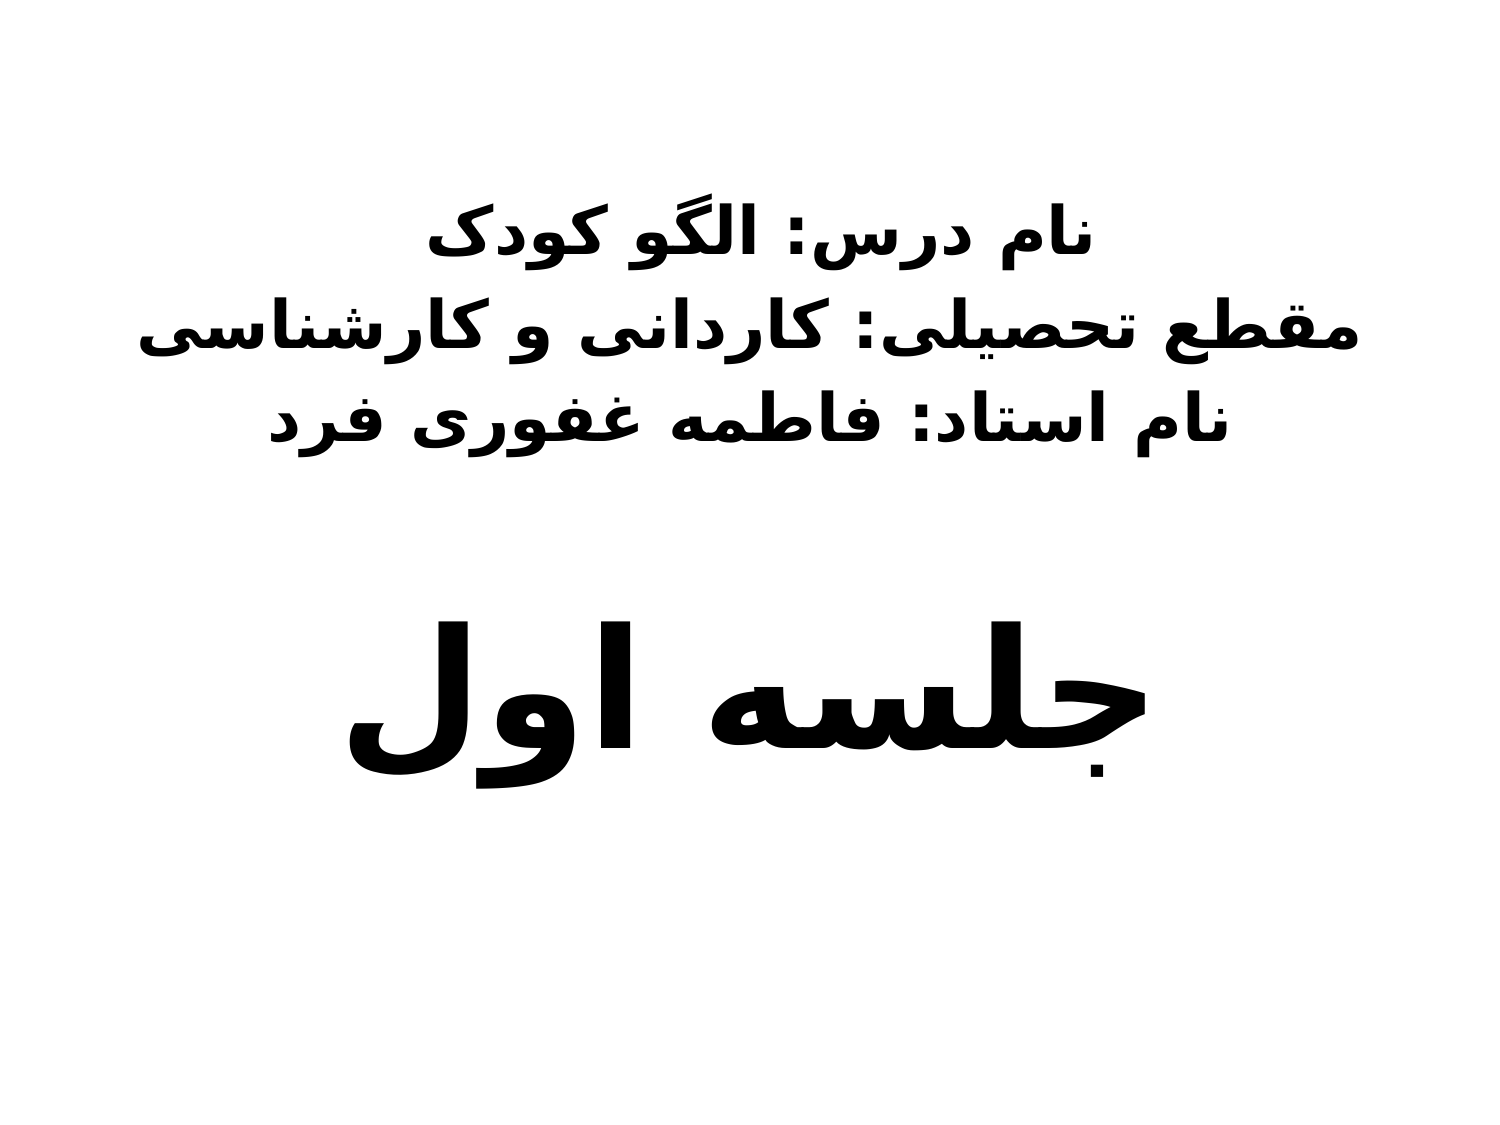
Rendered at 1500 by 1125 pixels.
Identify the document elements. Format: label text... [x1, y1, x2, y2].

list نام درس: الگو کودک مقطع تحصیلی: کاردانی و کارشناسی نام استاد: فاطمه غفوری فرد جلسه اول [75, 87, 1425, 1005]
